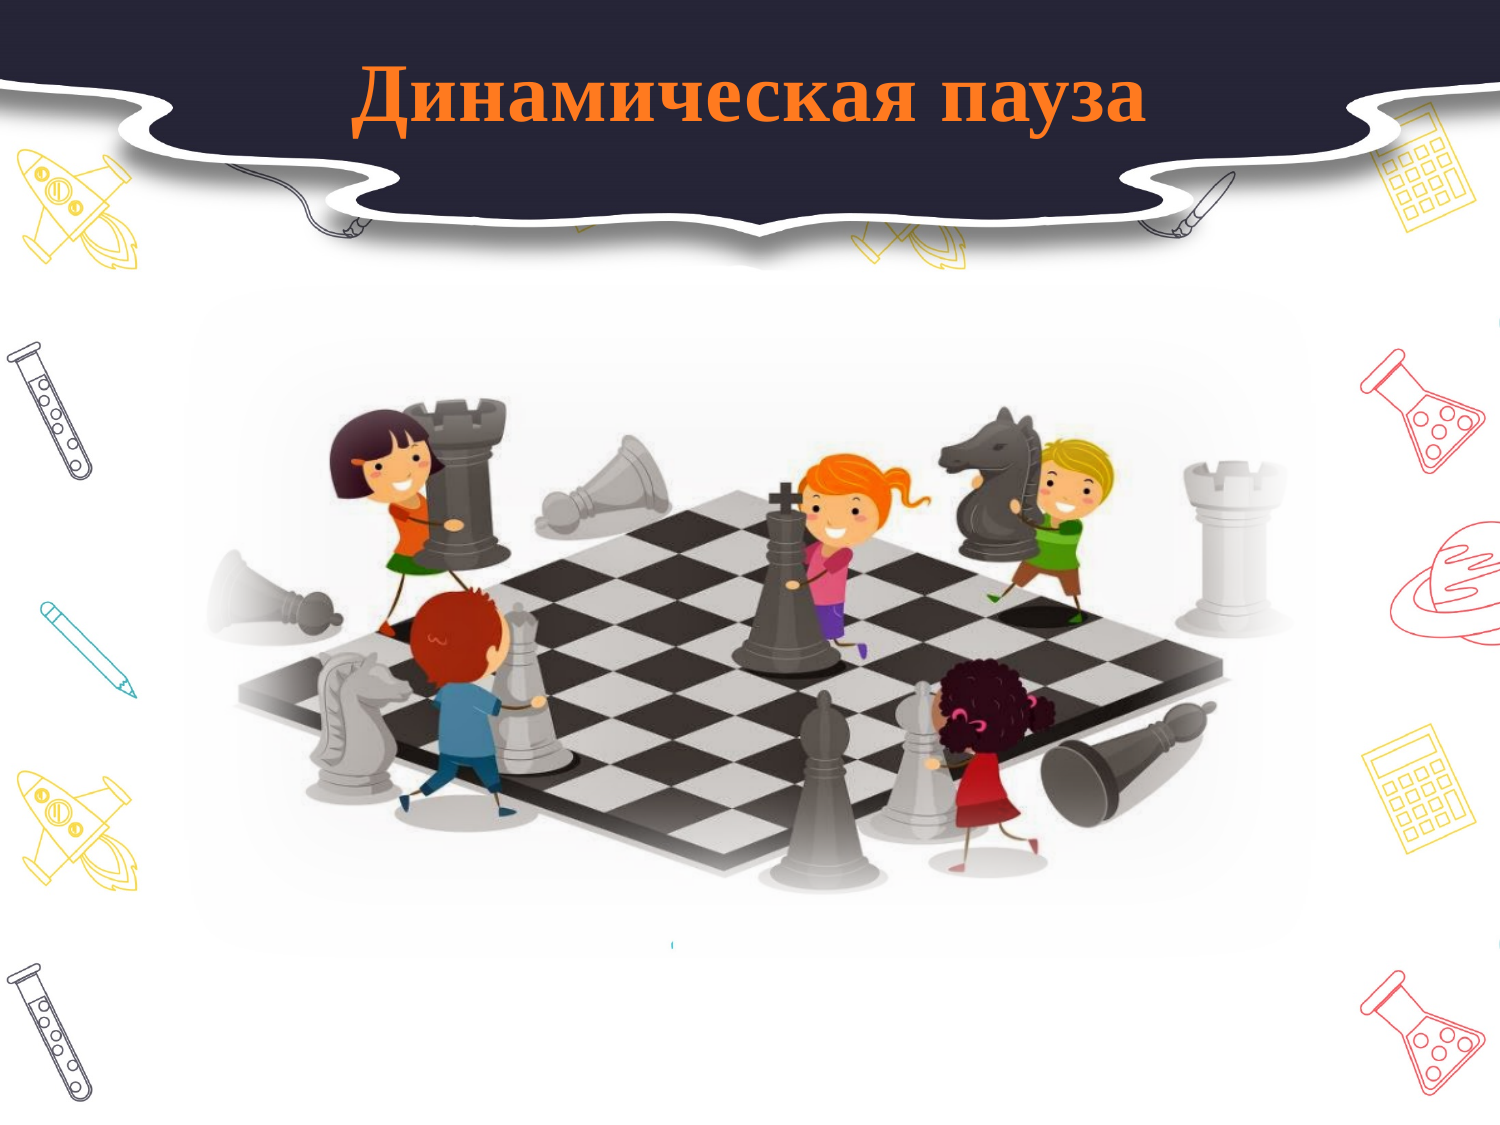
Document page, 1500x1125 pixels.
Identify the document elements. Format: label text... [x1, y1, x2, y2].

text_box Динамическая пауза [163, 30, 1337, 146]
picture [0, 0, 1500, 1125]
